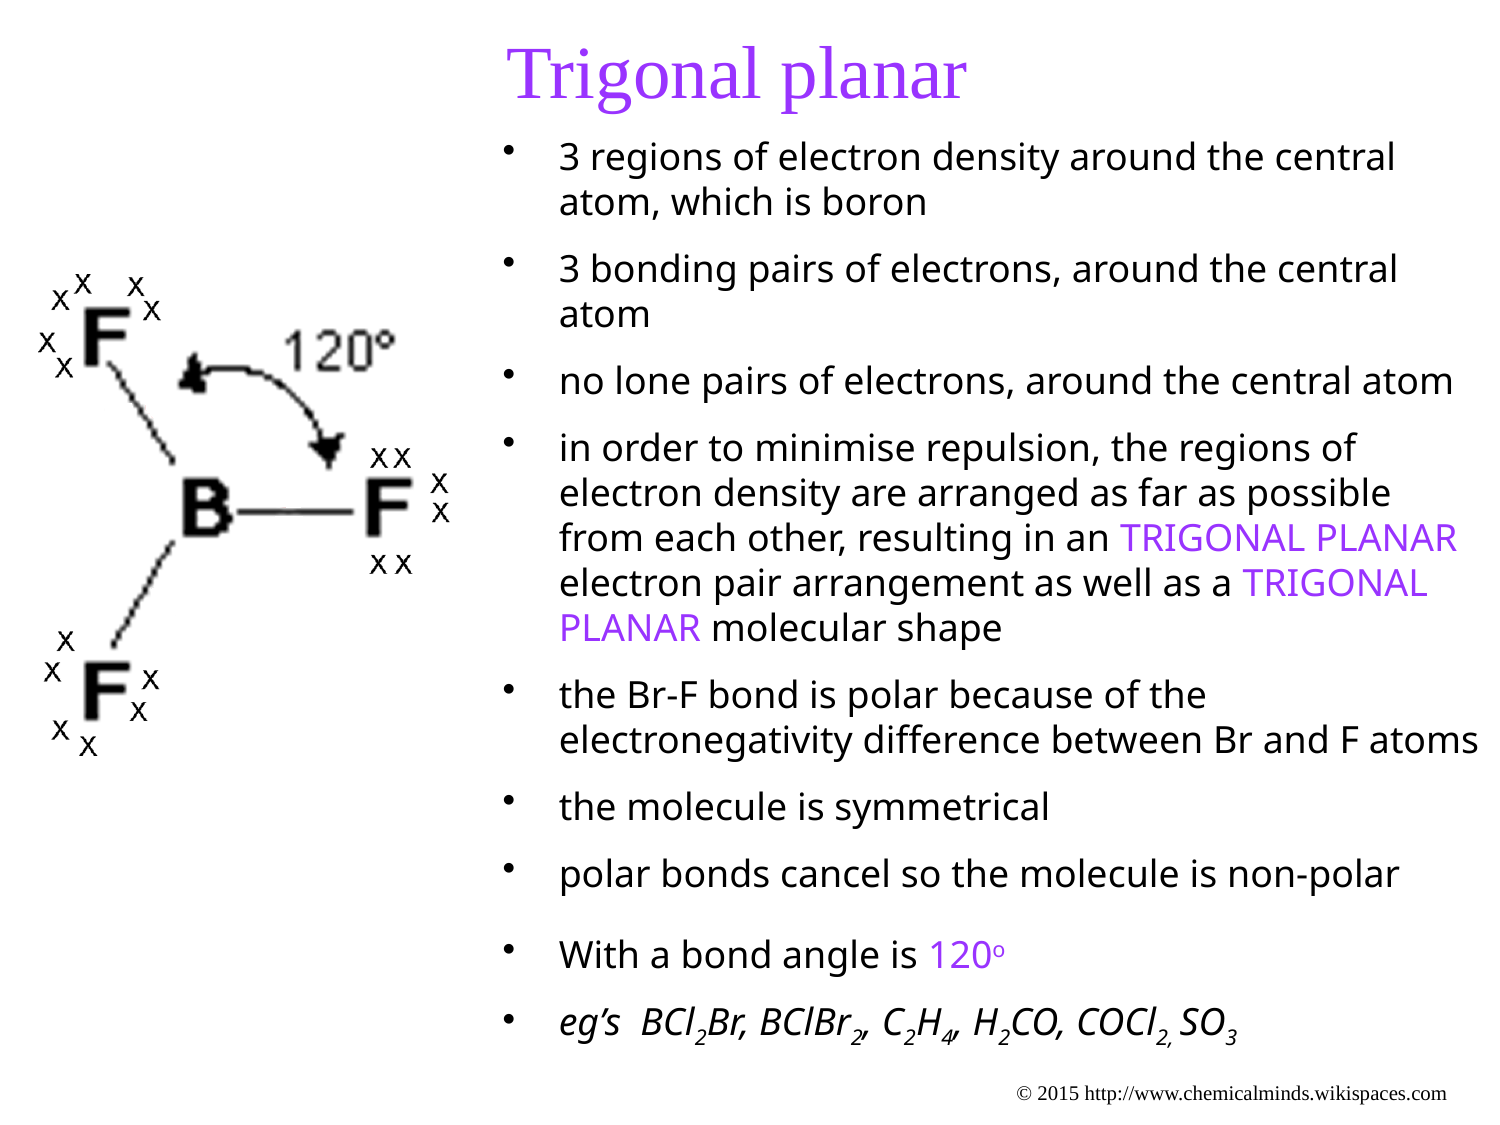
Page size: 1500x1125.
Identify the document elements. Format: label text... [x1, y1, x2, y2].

footer © 2015 http://www.chemicalminds.wikispaces.com [749, 1071, 1463, 1123]
title Trigonal planar [99, 0, 1376, 163]
list 3 regions of electron density around the central atom, which is boron 3 bonding pairs of electrons, around the central atom no lone pairs of electrons, around the central atom in order to minimise repulsion, the regions of electron density are arranged as far as possible from each other, resulting in an TRIGONAL PLANAR electron pair arrangement as well as a TRIGONAL PLANAR molecular shape the Br-F bond is polar because of the electronegativity difference between Br and F atoms the molecule is symmetrical polar bonds cancel so the molecule is non-polar With a bond angle is 120o eg’s BCl2Br, BClBr2, C2H4, H2CO, COCl2, SO3 [487, 124, 1500, 1076]
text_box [37, 274, 451, 757]
